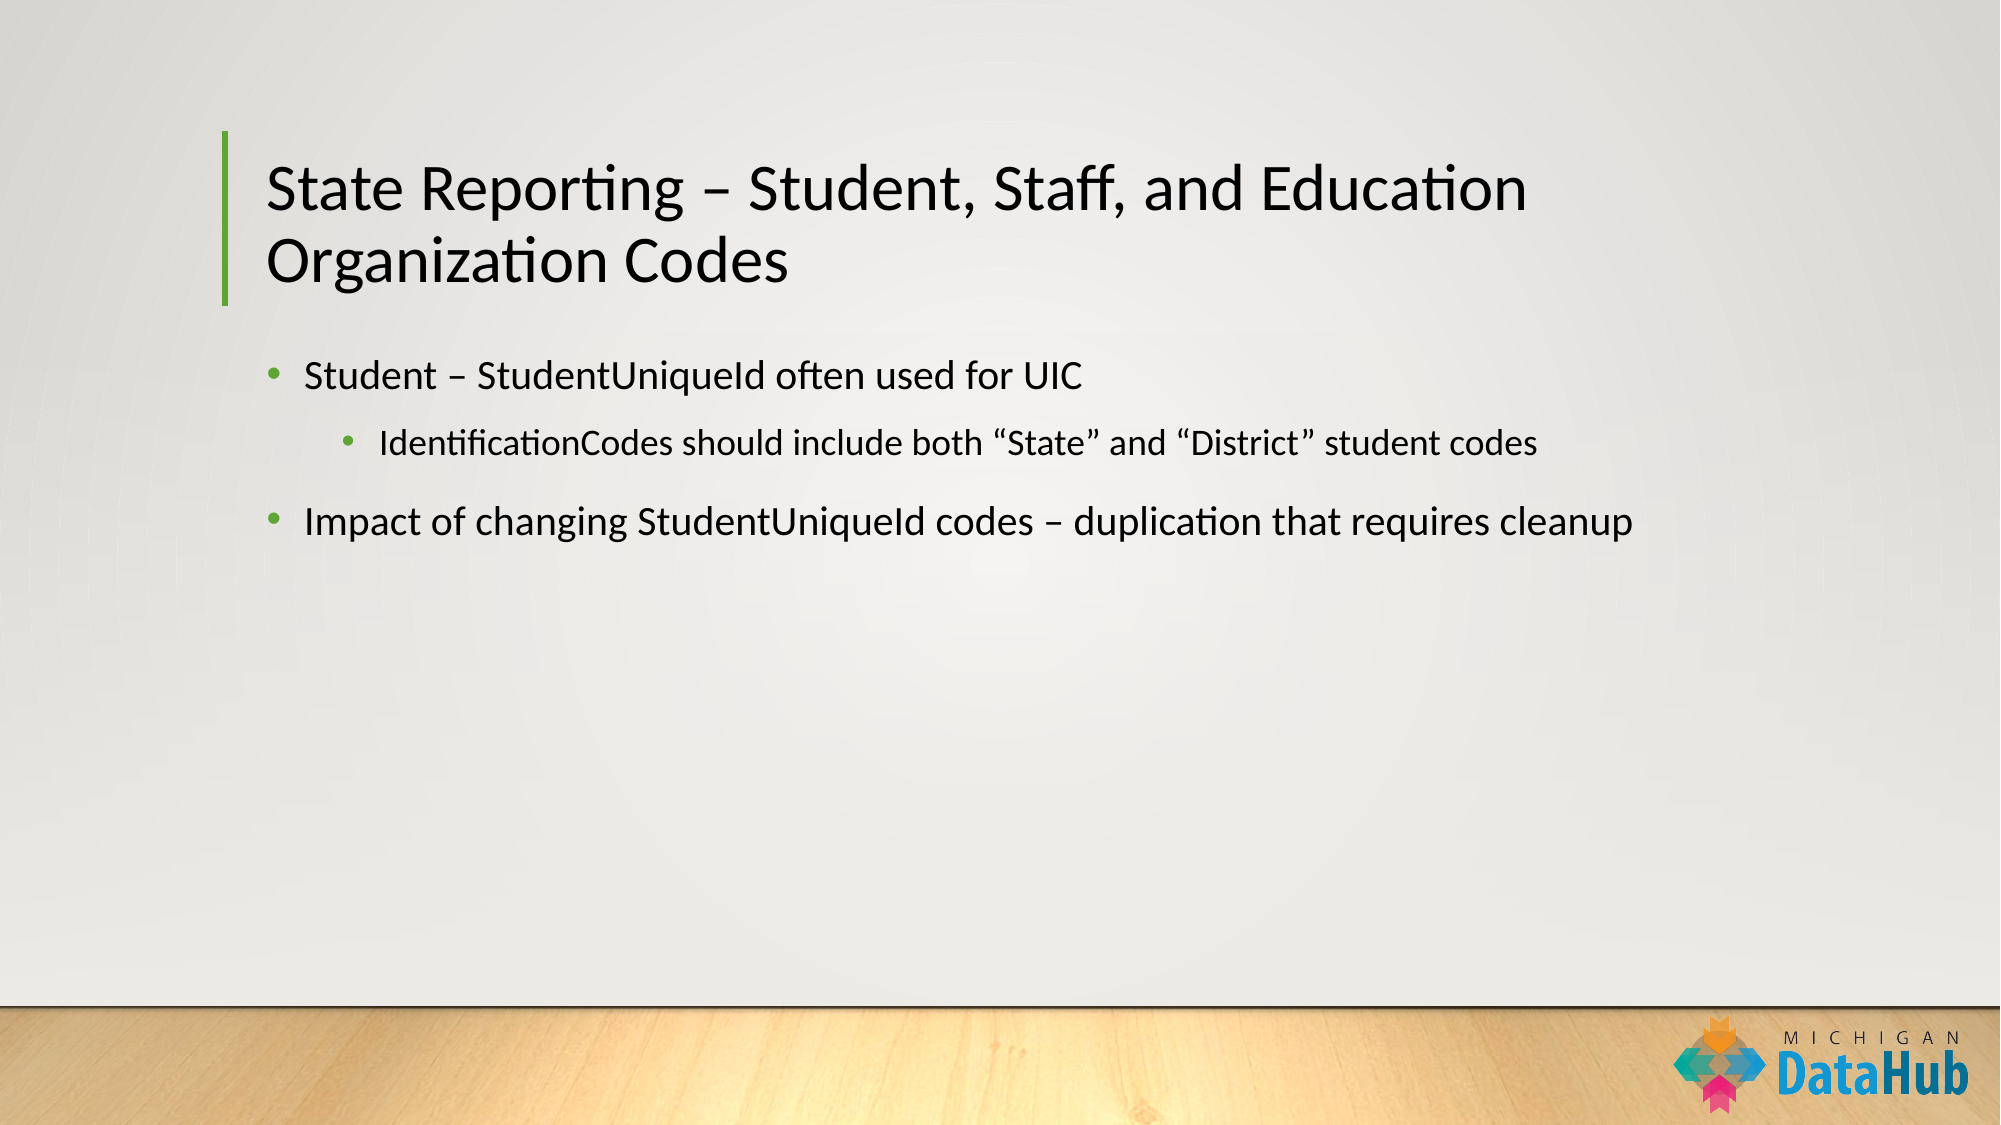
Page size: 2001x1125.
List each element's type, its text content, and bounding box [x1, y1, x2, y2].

title State Reporting – Student, Staff, and Education Organization Codes [251, 131, 1814, 305]
list Student – StudentUniqueId often used for UIC IdentificationCodes should include both “State” and “District” student codes Impact of changing StudentUniqueId codes – duplication that requires cleanup [251, 330, 1814, 897]
picture [0, 1006, 2000, 1125]
